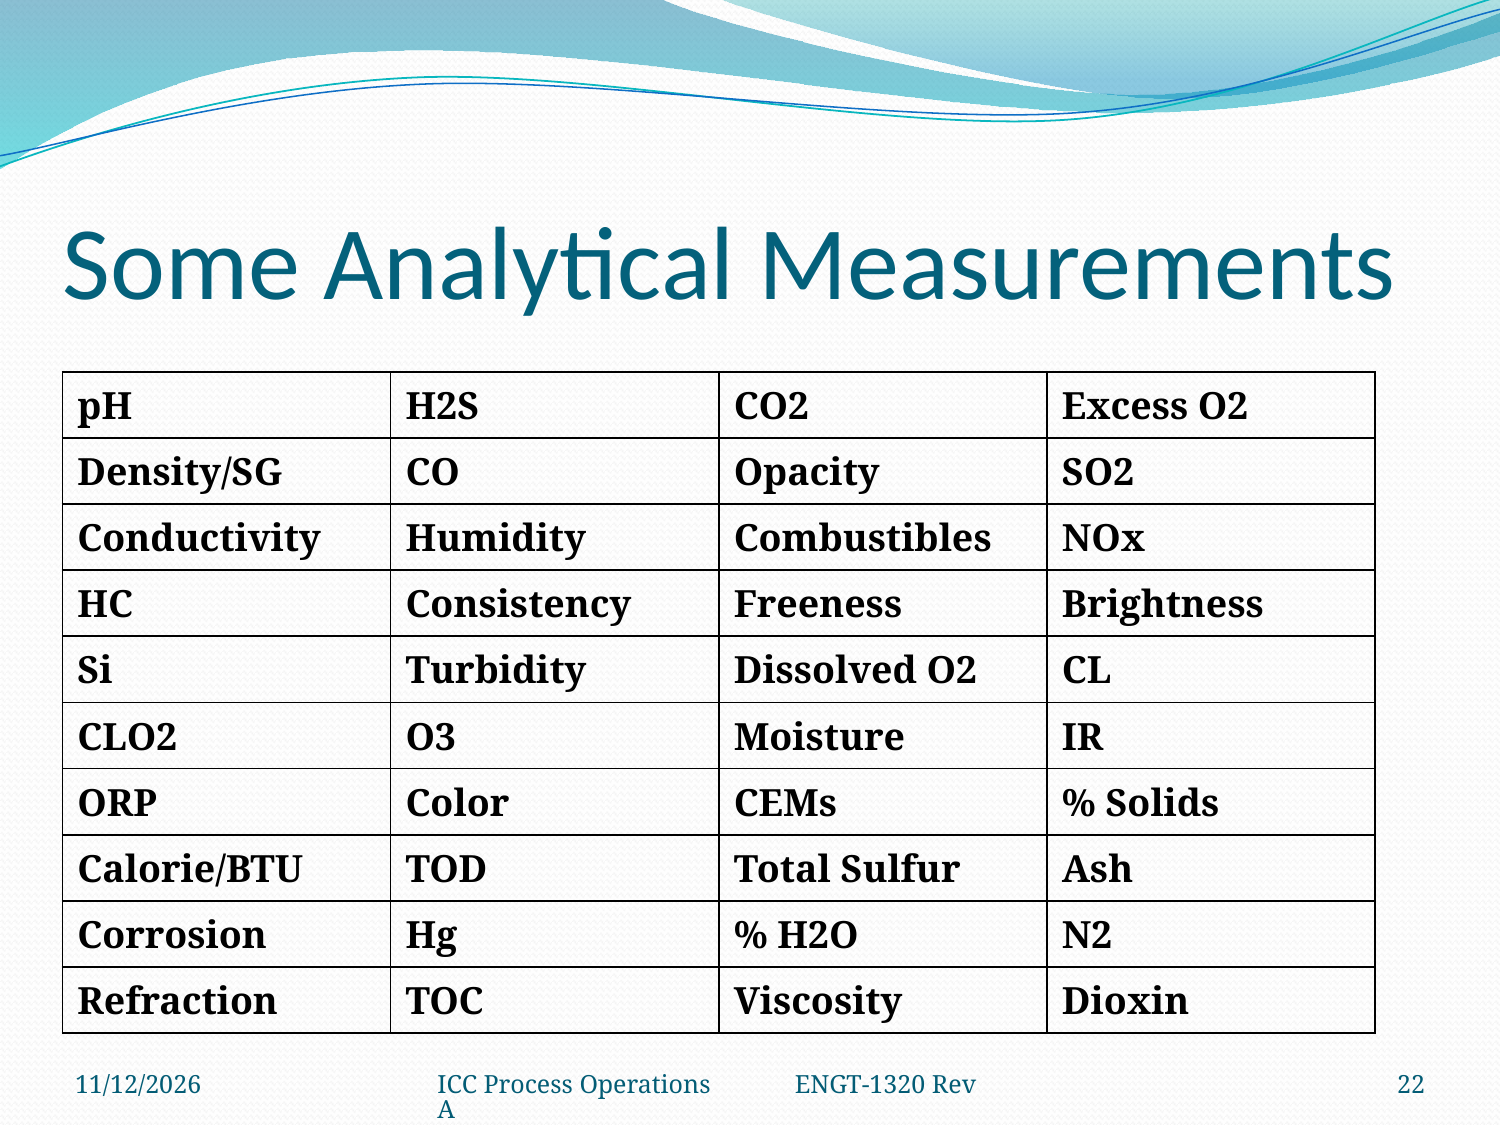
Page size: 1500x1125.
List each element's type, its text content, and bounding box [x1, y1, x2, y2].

table_cell CEMs [720, 769, 1046, 834]
table_header Excess O2 [1048, 373, 1374, 437]
table_cell Opacity [720, 439, 1046, 503]
table_cell ORP [63, 769, 390, 834]
table_cell % Solids [1048, 769, 1374, 834]
table_header pH [63, 373, 390, 437]
table_cell Turbidity [391, 637, 718, 702]
table_cell HC [63, 571, 390, 635]
table_cell TOD [391, 836, 718, 900]
table_cell Refraction [63, 968, 390, 1032]
table_cell CO [391, 439, 718, 503]
table_cell NOx [1048, 505, 1374, 569]
table_cell % H2O [720, 902, 1046, 966]
table_cell Brightness [1048, 571, 1374, 635]
table_cell Si [63, 637, 390, 702]
table_cell Consistency [391, 571, 718, 635]
table_header CO2 [720, 373, 1046, 437]
table_cell IR [1048, 703, 1374, 768]
table_cell Combustibles [720, 505, 1046, 569]
table_cell Conductivity [63, 505, 390, 569]
table_cell Hg [391, 902, 718, 966]
footer ICC Process Operations ENGT-1320 Rev A [437, 1042, 988, 1103]
table_cell Color [391, 769, 718, 834]
table_cell Dissolved O2 [720, 637, 1046, 702]
table_cell N2 [1048, 902, 1374, 966]
table_cell Dioxin [1048, 968, 1374, 1032]
slide_number 22 [1299, 1042, 1425, 1103]
table_cell TOC [391, 968, 718, 1032]
table_cell CL [1048, 637, 1374, 702]
table_cell SO2 [1048, 439, 1374, 503]
table_cell Freeness [720, 571, 1046, 635]
table_cell Total Sulfur [720, 836, 1046, 900]
table_cell O3 [391, 703, 718, 768]
table_cell Corrosion [63, 902, 390, 966]
table_cell Viscosity [720, 968, 1046, 1032]
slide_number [75, 1042, 425, 1103]
table_cell Humidity [391, 505, 718, 569]
table_cell Ash [1048, 836, 1374, 900]
title Some Analytical Measurements [62, 187, 1413, 321]
table_cell Moisture [720, 703, 1046, 768]
table_cell Density/SG [63, 439, 390, 503]
table_cell CLO2 [63, 703, 390, 768]
table_header H2S [391, 373, 718, 437]
table_cell Calorie/BTU [63, 836, 390, 900]
